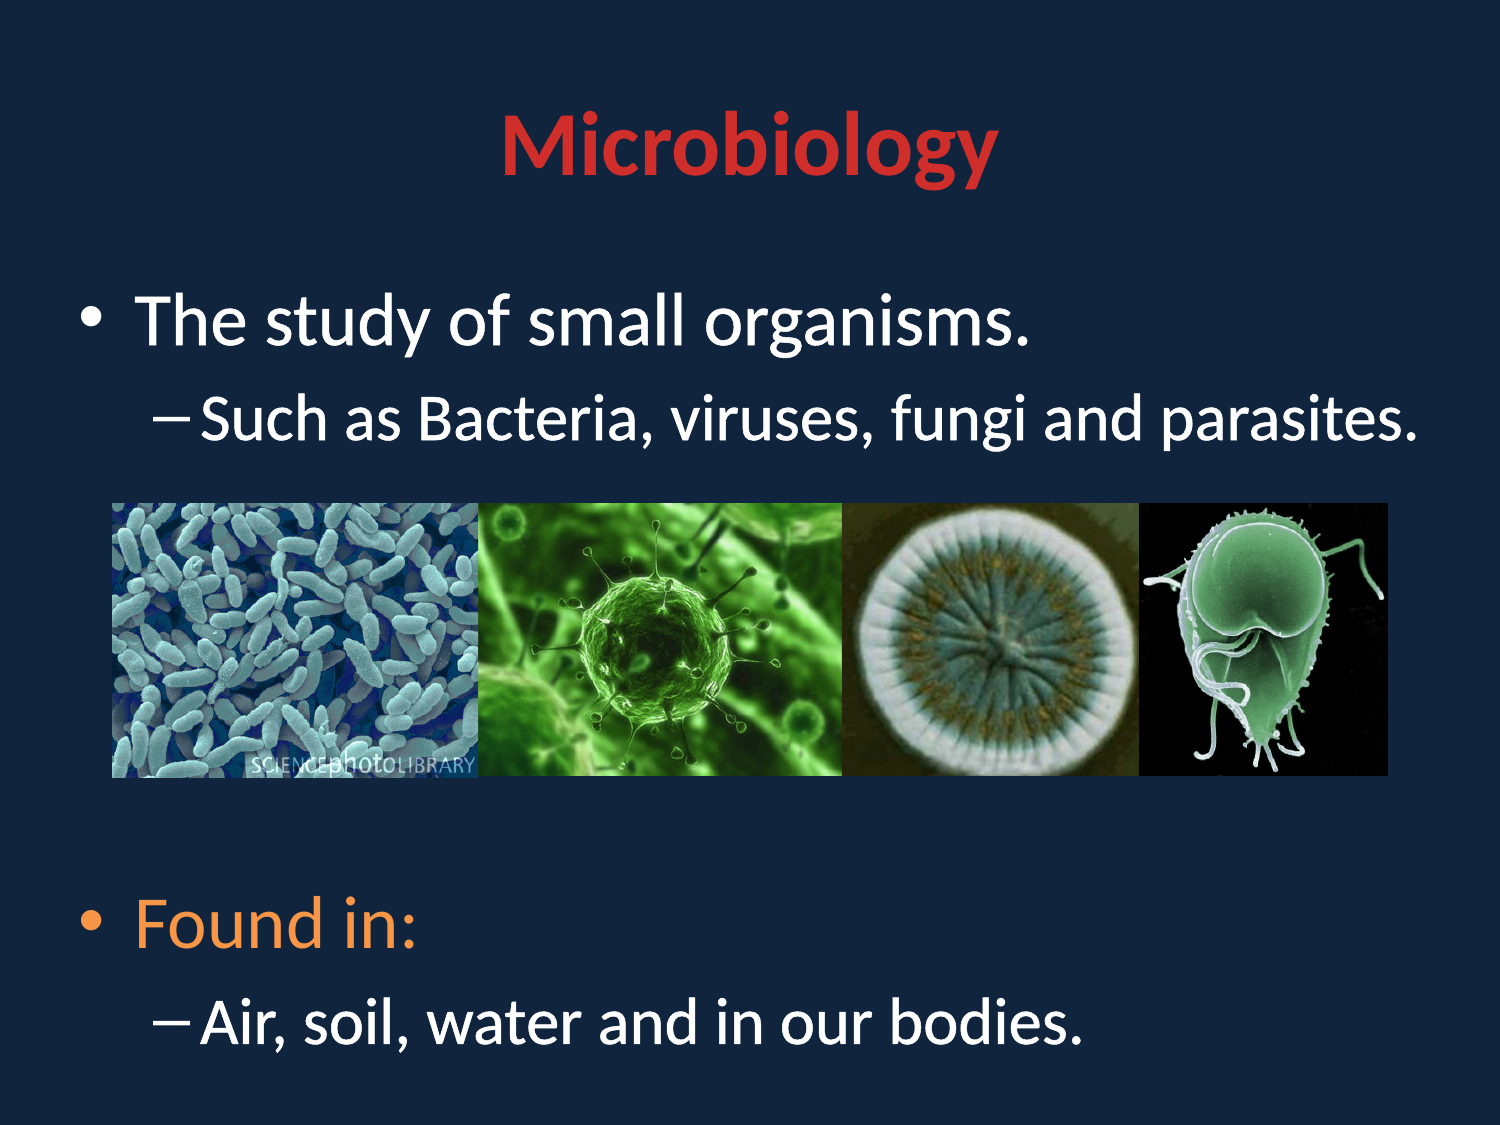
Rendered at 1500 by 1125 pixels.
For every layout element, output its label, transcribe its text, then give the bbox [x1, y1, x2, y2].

picture [111, 503, 1389, 778]
title Microbiology [75, 45, 1425, 233]
list The study of small organisms. Such as Bacteria, viruses, fungi and parasites. Found in: Air, soil, water and in our bodies. [63, 262, 1447, 1059]
